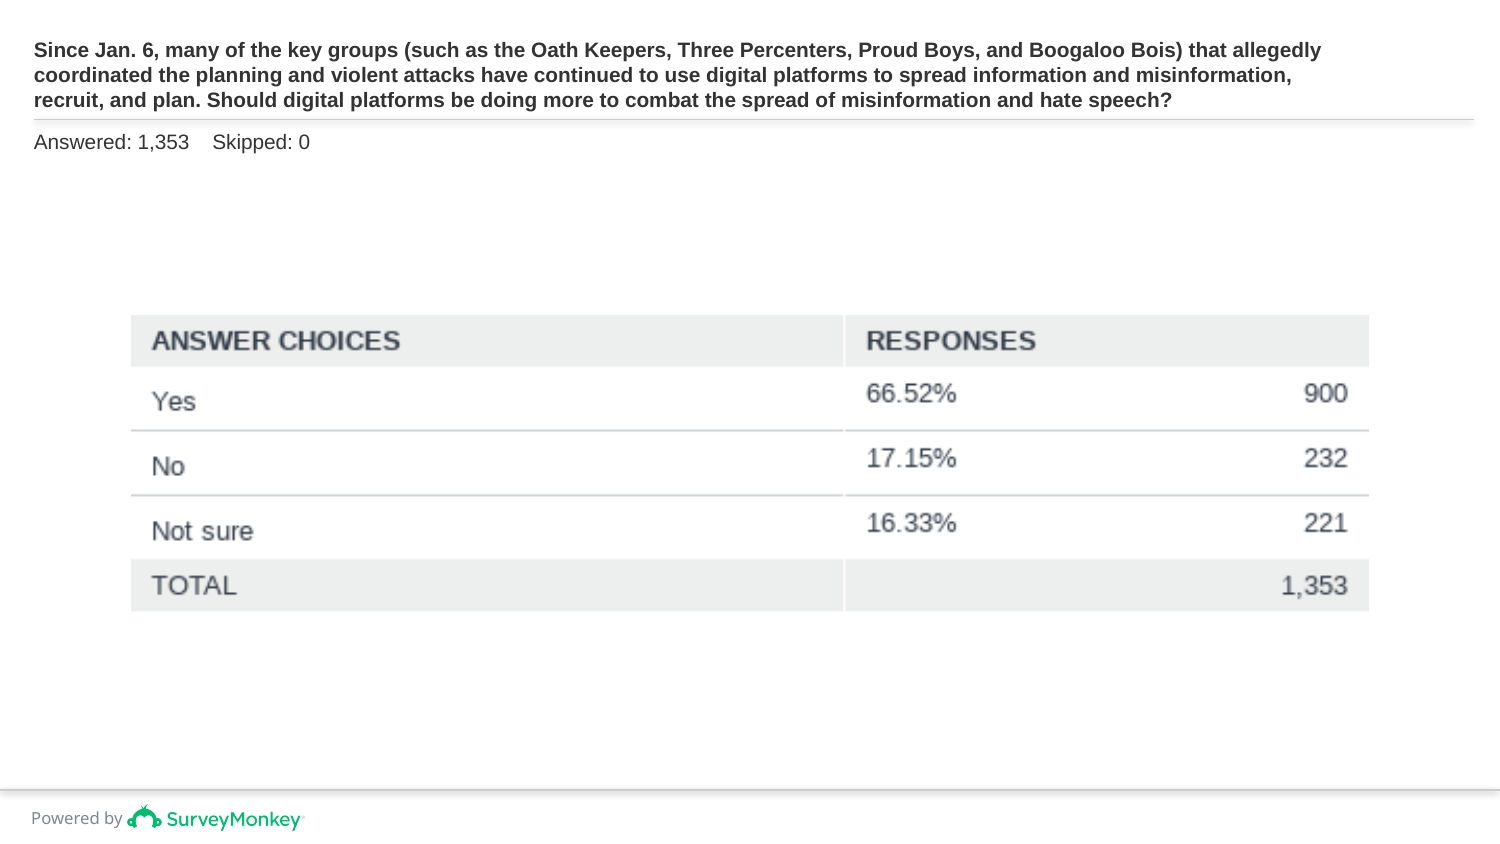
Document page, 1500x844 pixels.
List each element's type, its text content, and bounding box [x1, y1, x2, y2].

title Since Jan. 6, many of the key groups (such as the Oath Keepers, Three Percenters, Proud Boys, and Boogaloo Bois) that allegedly coordinated the planning and violent attacks have continued to use digital platforms to spread information and misinformation, recruit, and plan. Should digital platforms be doing more to combat the spread of misinformation and hate speech? [18, 54, 1369, 119]
list Answered: 1,353 Skipped: 0 [18, 120, 894, 162]
picture [131, 315, 1369, 615]
picture [116, 793, 316, 842]
